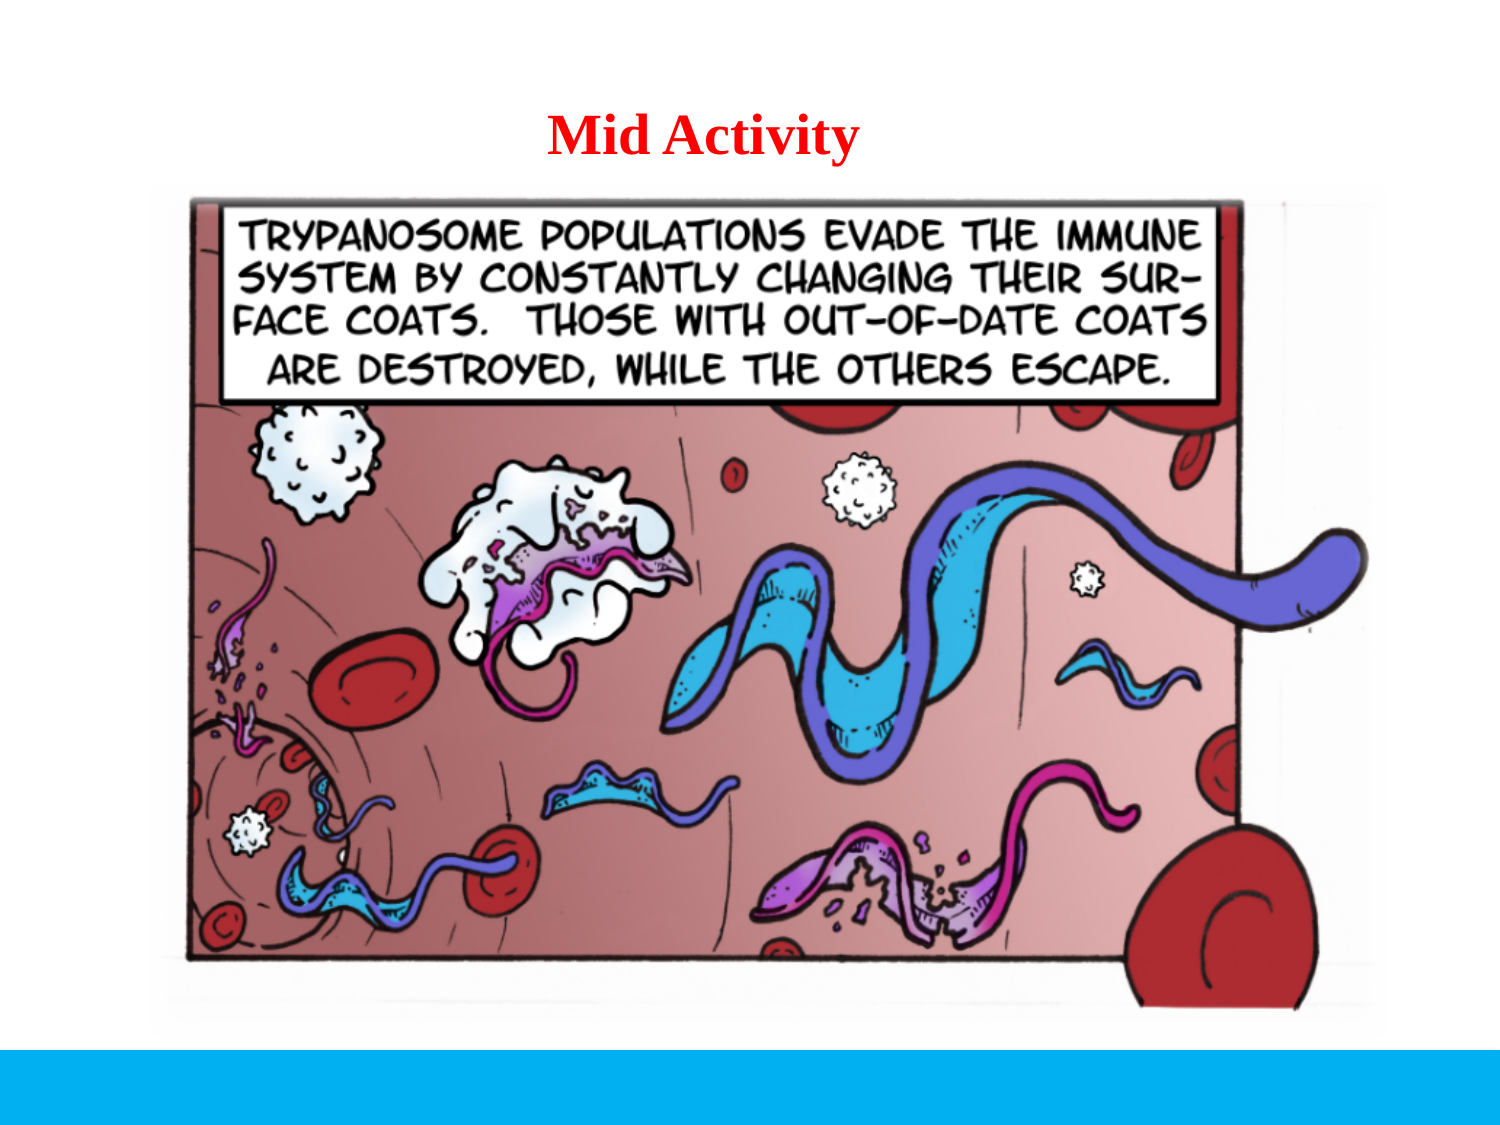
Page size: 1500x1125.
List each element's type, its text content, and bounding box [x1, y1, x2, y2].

text_box [0, 1049, 1500, 1125]
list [149, 183, 1388, 1038]
title Mid Activity [66, 37, 1342, 225]
